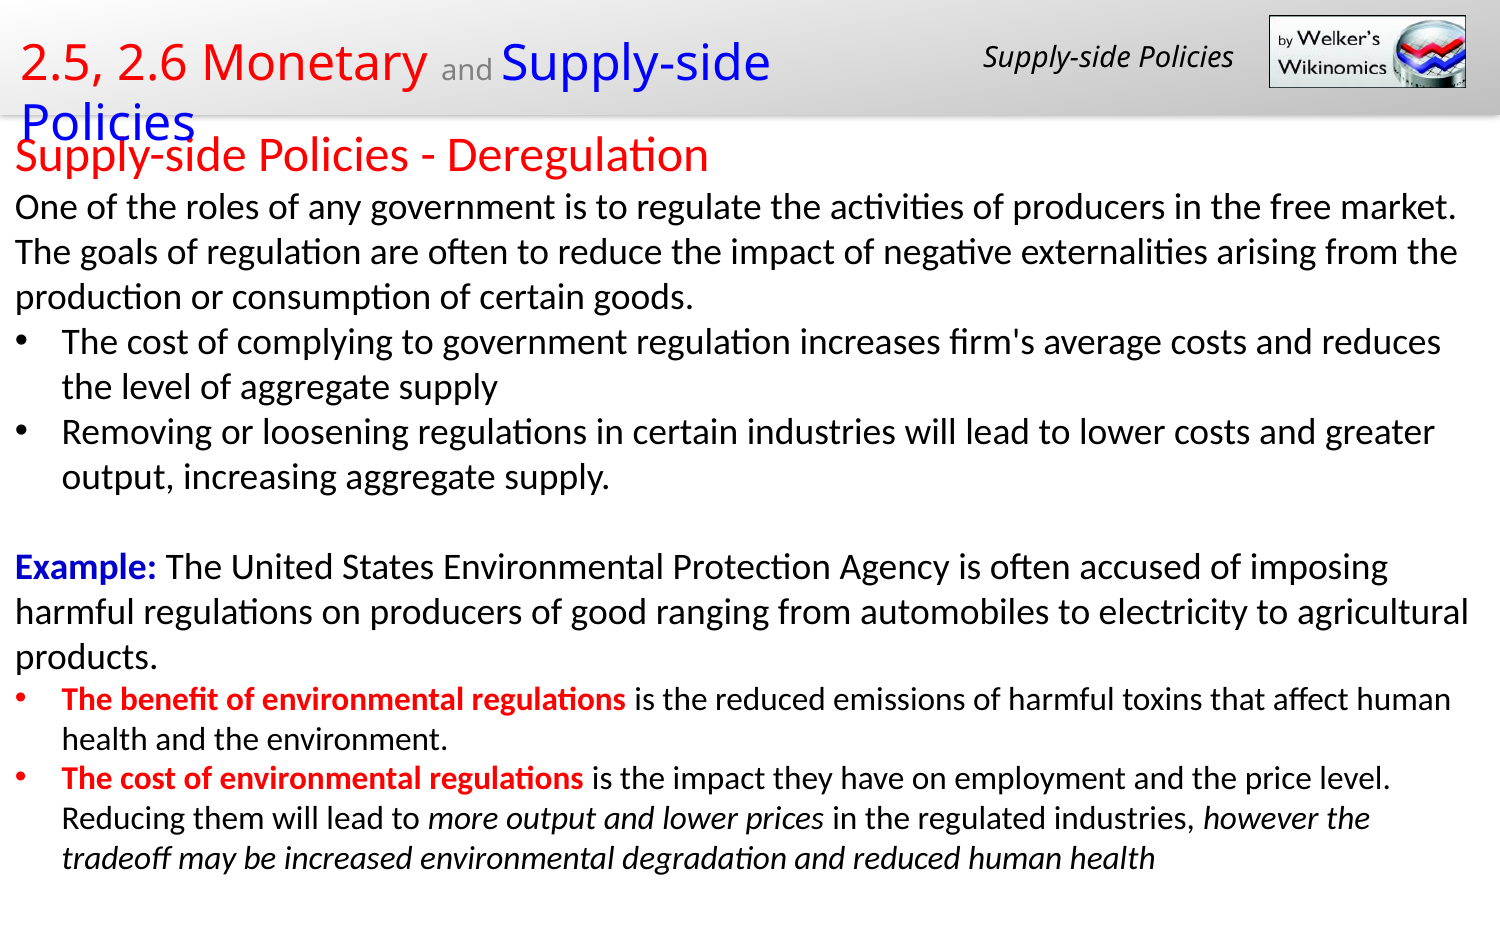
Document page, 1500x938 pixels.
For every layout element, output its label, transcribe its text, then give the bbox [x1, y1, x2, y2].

text_box Supply-side Policies - Deregulation One of the roles of any government is to regulate the activities of producers in the free market. The goals of regulation are often to reduce the impact of negative externalities arising from the production or consumption of certain goods. The cost of complying to government regulation increases firm's average costs and reduces the level of aggregate supply Removing or loosening regulations in certain industries will lead to lower costs and greater output, increasing aggregate supply. Example: The United States Environmental Protection Agency is often accused of imposing harmful regulations on producers of good ranging from automobiles to electricity to agricultural products. The benefit of environmental regulations is the reduced emissions of harmful toxins that affect human health and the environment. The cost of environmental regulations is the impact they have on employment and the price level. Reducing them will lead to more output and lower prices in the regulated industries, however the tradeoff may be increased environmental degradation and reduced human health [0, 123, 1500, 884]
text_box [0, 0, 1500, 115]
